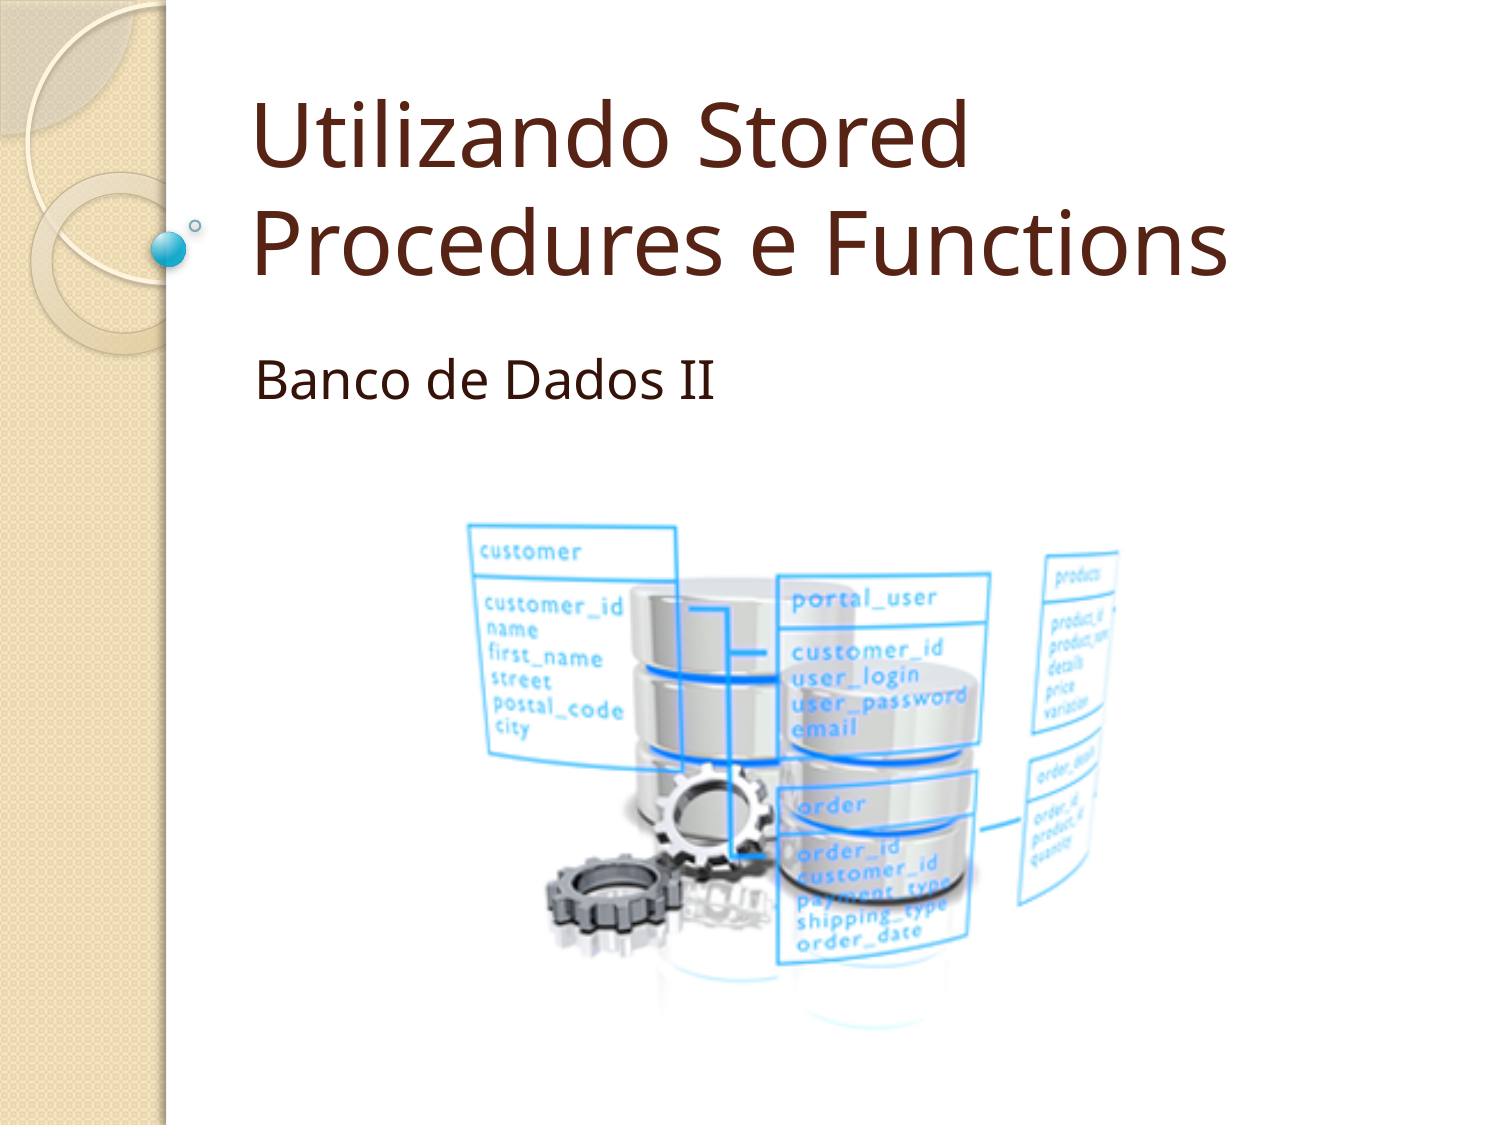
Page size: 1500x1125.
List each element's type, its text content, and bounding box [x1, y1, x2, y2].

subtitle Banco de Dados II [234, 345, 1450, 634]
title Utilizando Stored Procedures e Functions [234, 59, 1450, 301]
picture [430, 478, 1176, 1038]
